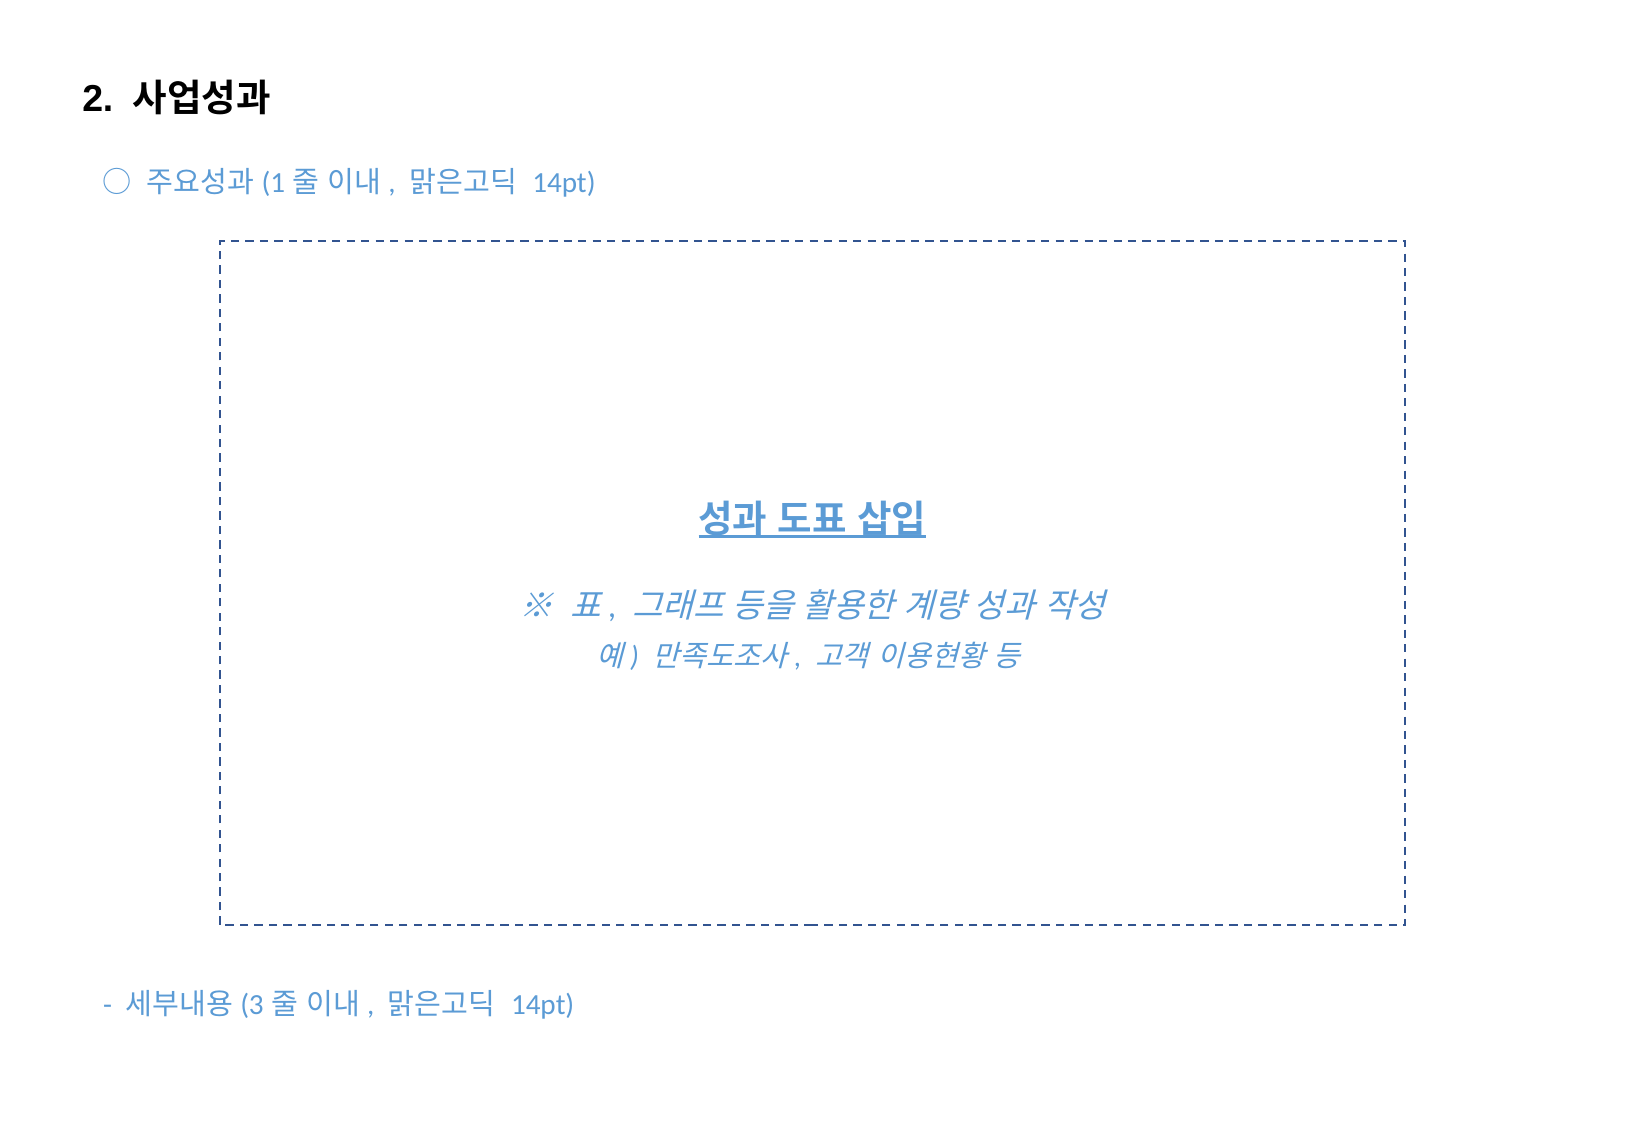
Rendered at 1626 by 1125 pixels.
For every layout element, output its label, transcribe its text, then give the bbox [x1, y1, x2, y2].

text_box ○ 주요성과(1줄 이내, 맑은고딕 14pt) [87, 142, 611, 206]
text_box 2. 사업성과 [67, 52, 286, 126]
text_box - 세부내용(3줄 이내, 맑은고딕 14pt) [88, 964, 590, 1028]
text_box 성과 도표 삽입 ※ 표, 그래프 등을 활용한 계량 성과 작성 예) 만족도조사, 고객 이용현황 등 [219, 240, 1406, 926]
